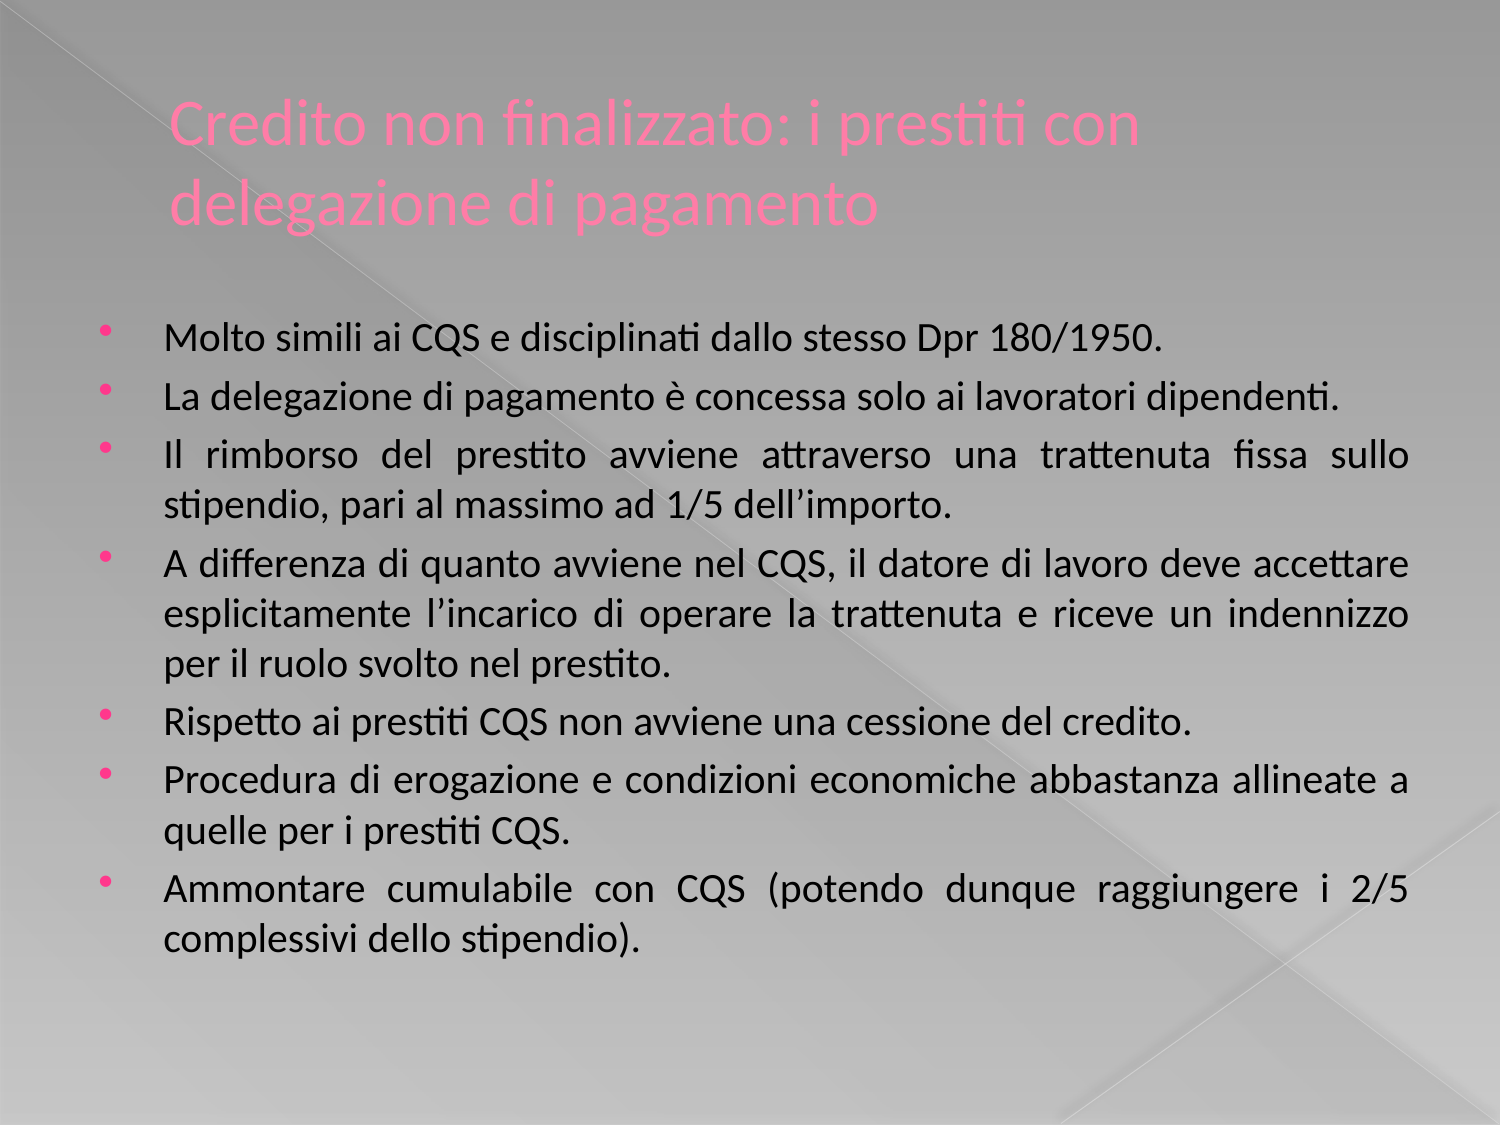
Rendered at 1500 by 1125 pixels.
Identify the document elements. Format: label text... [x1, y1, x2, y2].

list Molto simili ai CQS e disciplinati dallo stesso Dpr 180/1950. La delegazione di pagamento è concessa solo ai lavoratori dipendenti. Il rimborso del prestito avviene attraverso una trattenuta fissa sullo stipendio, pari al massimo ad 1/5 dell’importo. A differenza di quanto avviene nel CQS, il datore di lavoro deve accettare esplicitamente l’incarico di operare la trattenuta e riceve un indennizzo per il ruolo svolto nel prestito. Rispetto ai prestiti CQS non avviene una cessione del credito. Procedura di erogazione e condizioni economiche abbastanza allineate a quelle per i prestiti CQS. Ammontare cumulabile con CQS (potendo dunque raggiungere i 2/5 complessivi dello stipendio). [75, 302, 1425, 1059]
title Credito non finalizzato: i prestiti con delegazione di pagamento [75, 43, 1425, 274]
